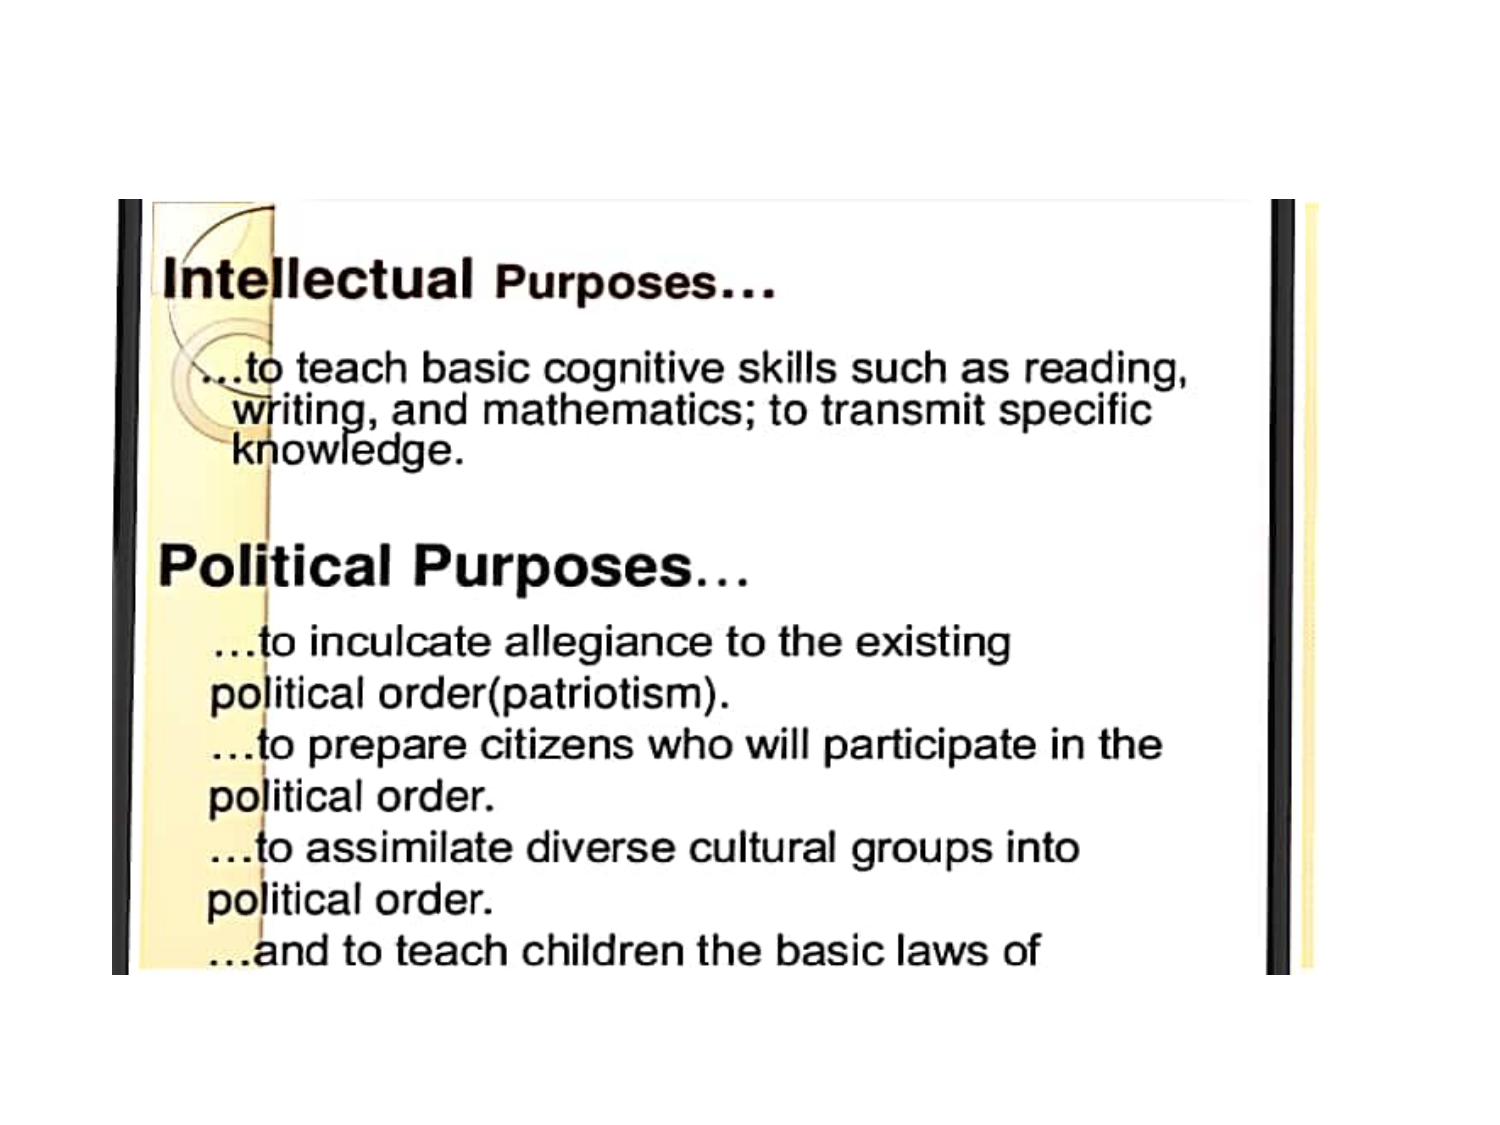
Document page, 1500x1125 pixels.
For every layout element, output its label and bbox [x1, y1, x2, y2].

picture [112, 199, 1319, 976]
